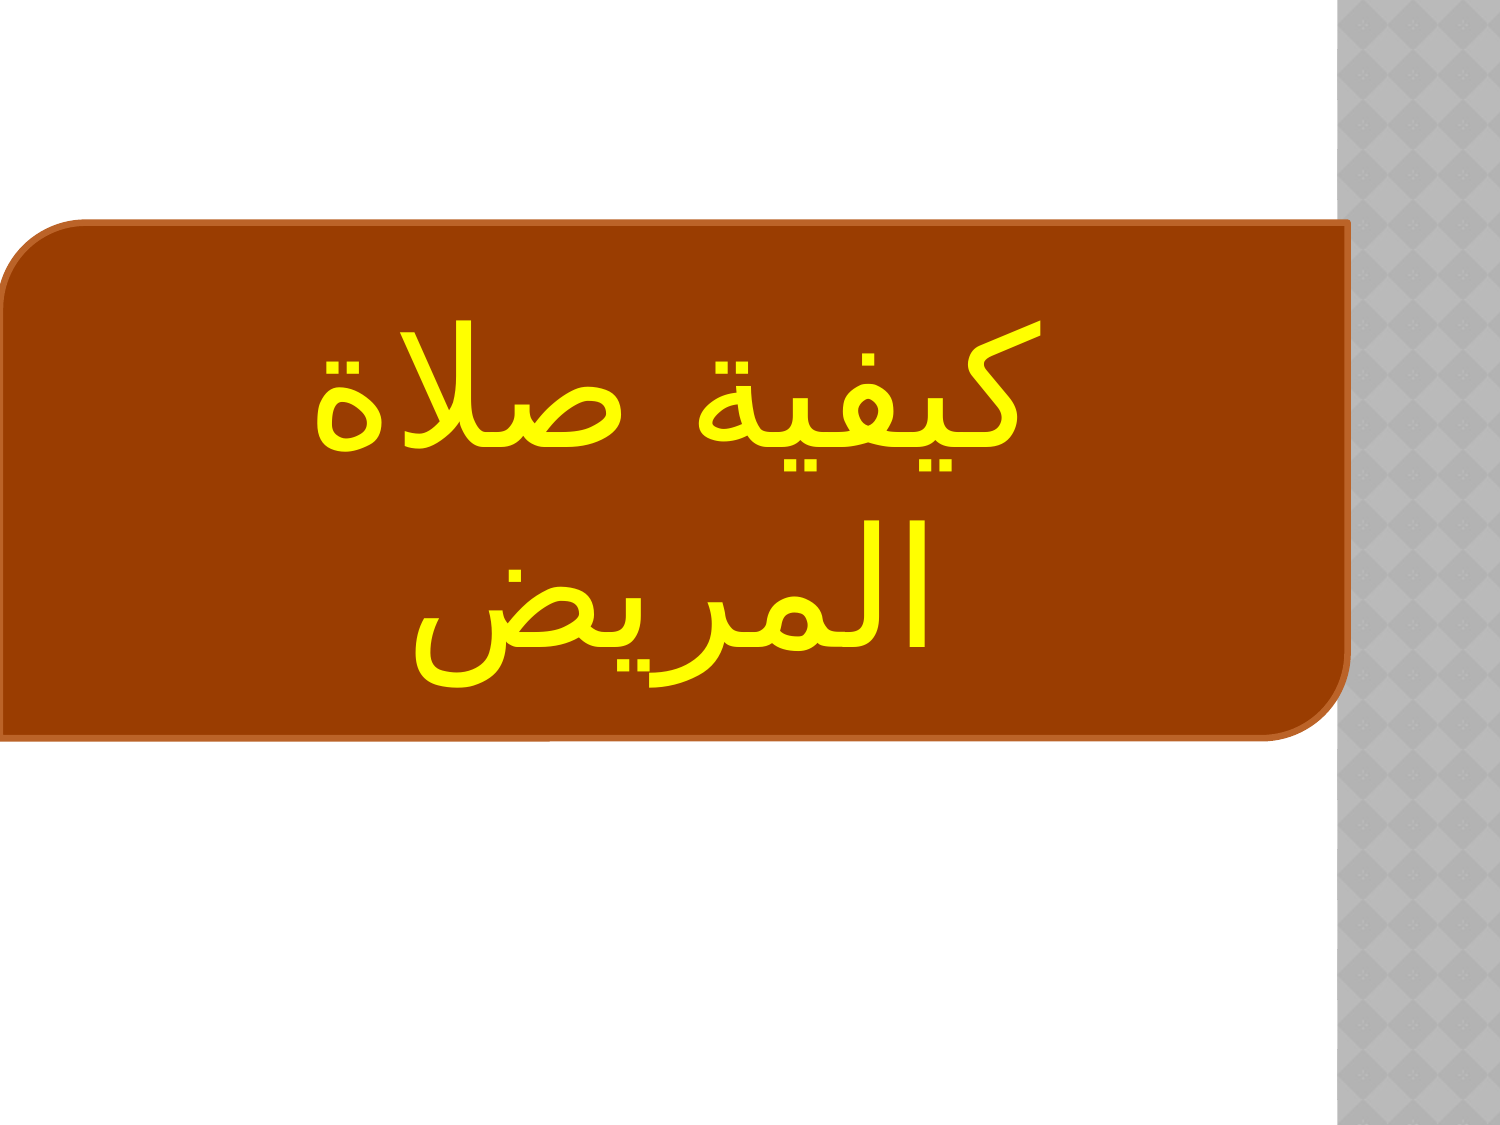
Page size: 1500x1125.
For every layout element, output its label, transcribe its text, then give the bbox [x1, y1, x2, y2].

text_box كيفية صلاة المريض [0, 219, 1351, 742]
